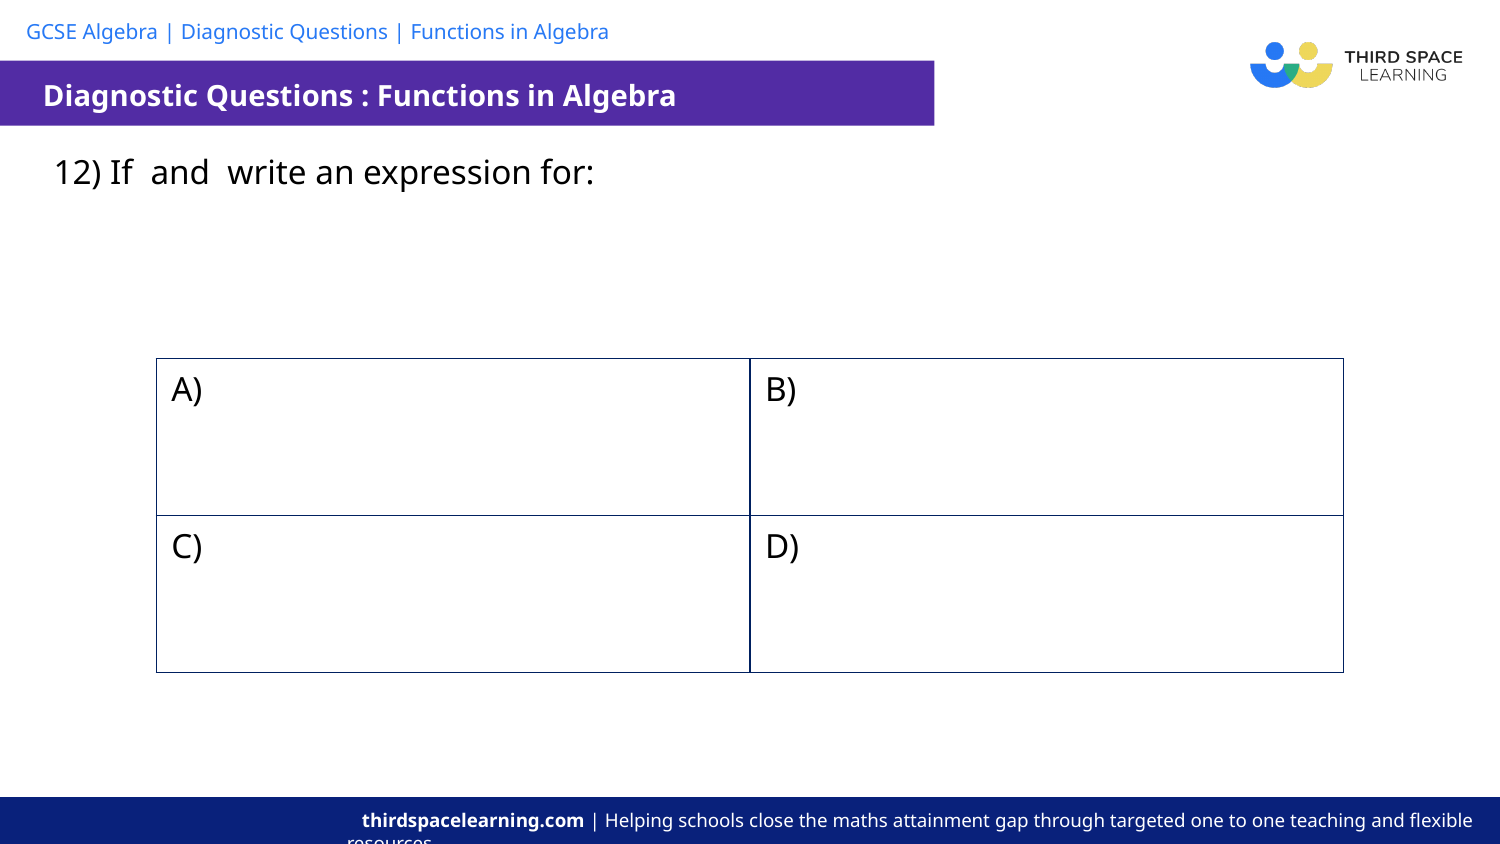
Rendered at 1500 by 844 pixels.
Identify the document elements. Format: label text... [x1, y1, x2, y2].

text_box Diagnostic Questions : Functions in Algebra [27, 61, 849, 127]
picture [1250, 33, 1465, 99]
